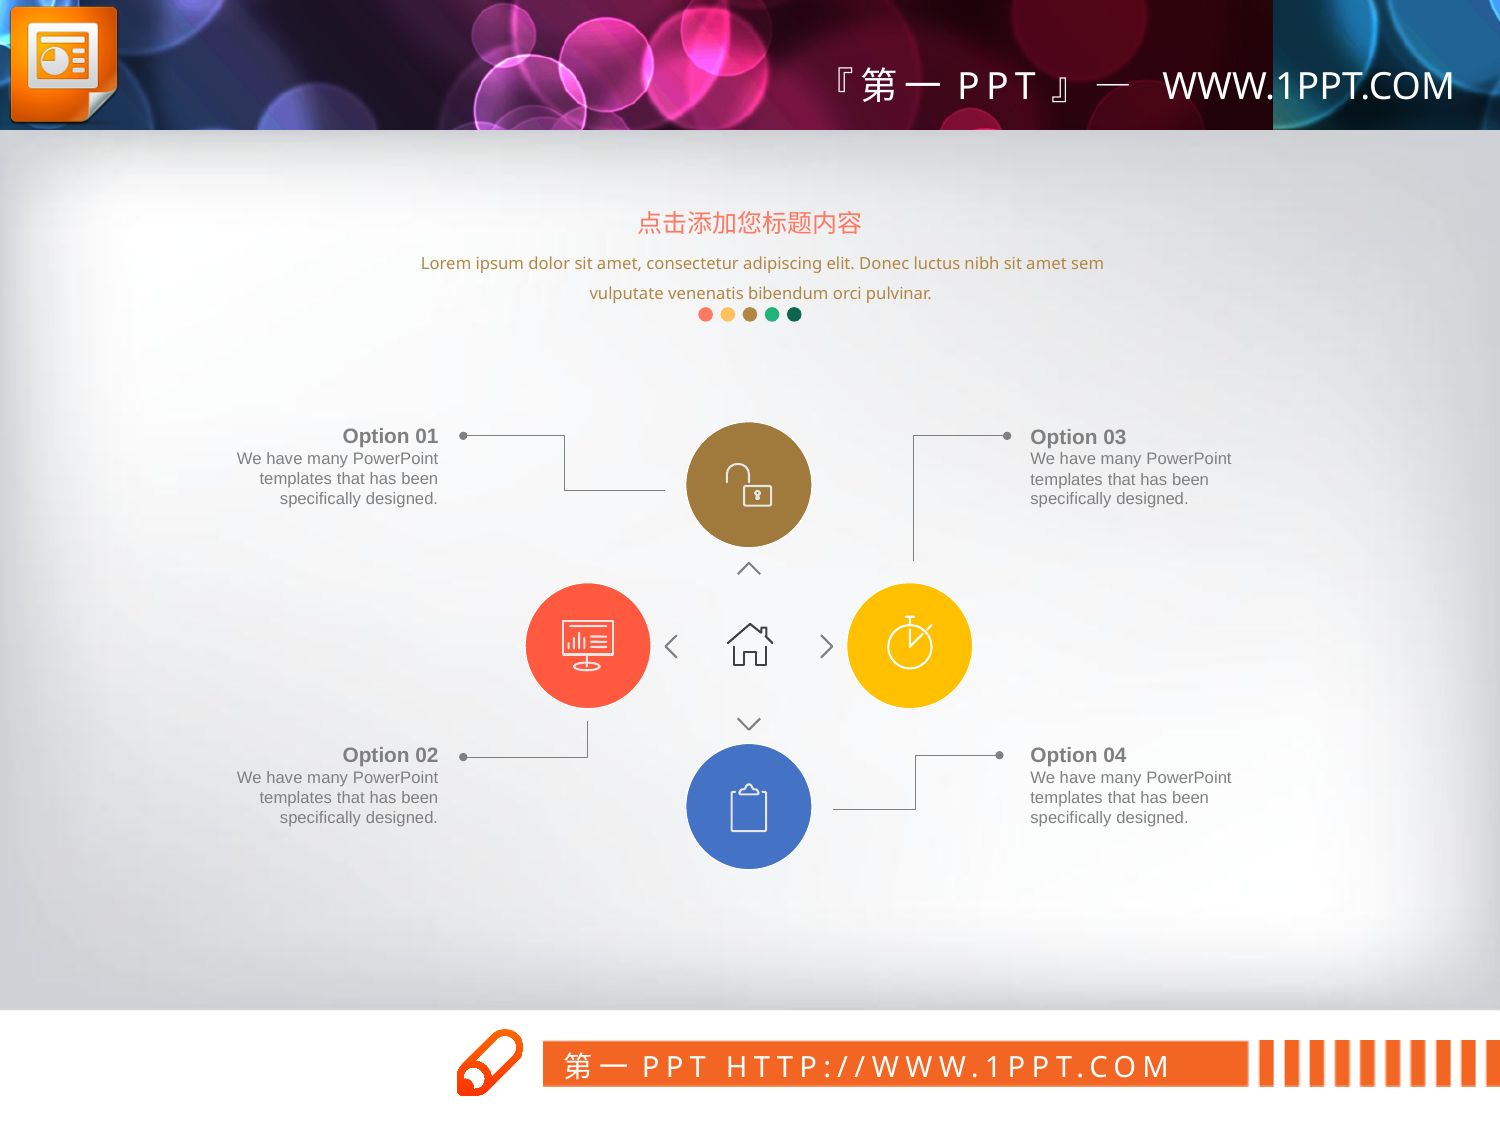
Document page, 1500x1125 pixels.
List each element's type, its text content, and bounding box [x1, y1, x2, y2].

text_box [698, 306, 802, 322]
text_box [459, 720, 589, 762]
text_box [833, 751, 1004, 811]
text_box [525, 582, 651, 709]
text_box [459, 431, 665, 491]
text_box 点击添加您标题内容 [622, 200, 878, 235]
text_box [726, 463, 772, 506]
text_box [685, 743, 812, 870]
text_box [665, 635, 677, 658]
text_box [821, 635, 833, 658]
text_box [727, 623, 773, 666]
text_box Option 01 We have many PowerPoint templates that has been specifically designed. [190, 422, 439, 508]
text_box [737, 718, 761, 730]
text_box [737, 562, 761, 575]
text_box Option 02 We have many PowerPoint templates that has been specifically designed. [190, 741, 439, 827]
text_box [846, 582, 973, 709]
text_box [887, 616, 932, 669]
text_box Option 03 We have many PowerPoint templates that has been specifically designed. [1030, 423, 1279, 509]
text_box Option 04 We have many PowerPoint templates that has been specifically designed. [1030, 741, 1279, 827]
text_box [685, 421, 812, 548]
text_box Lorem ipsum dolor sit amet, consectetur adipiscing elit. Donec luctus nibh sit amet sem vulputate venenatis bibendum orci pulvinar. [404, 235, 1122, 310]
text_box [913, 431, 1012, 562]
picture [0, 0, 1500, 1012]
picture [543, 1040, 1500, 1087]
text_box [731, 784, 767, 832]
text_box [563, 620, 614, 671]
